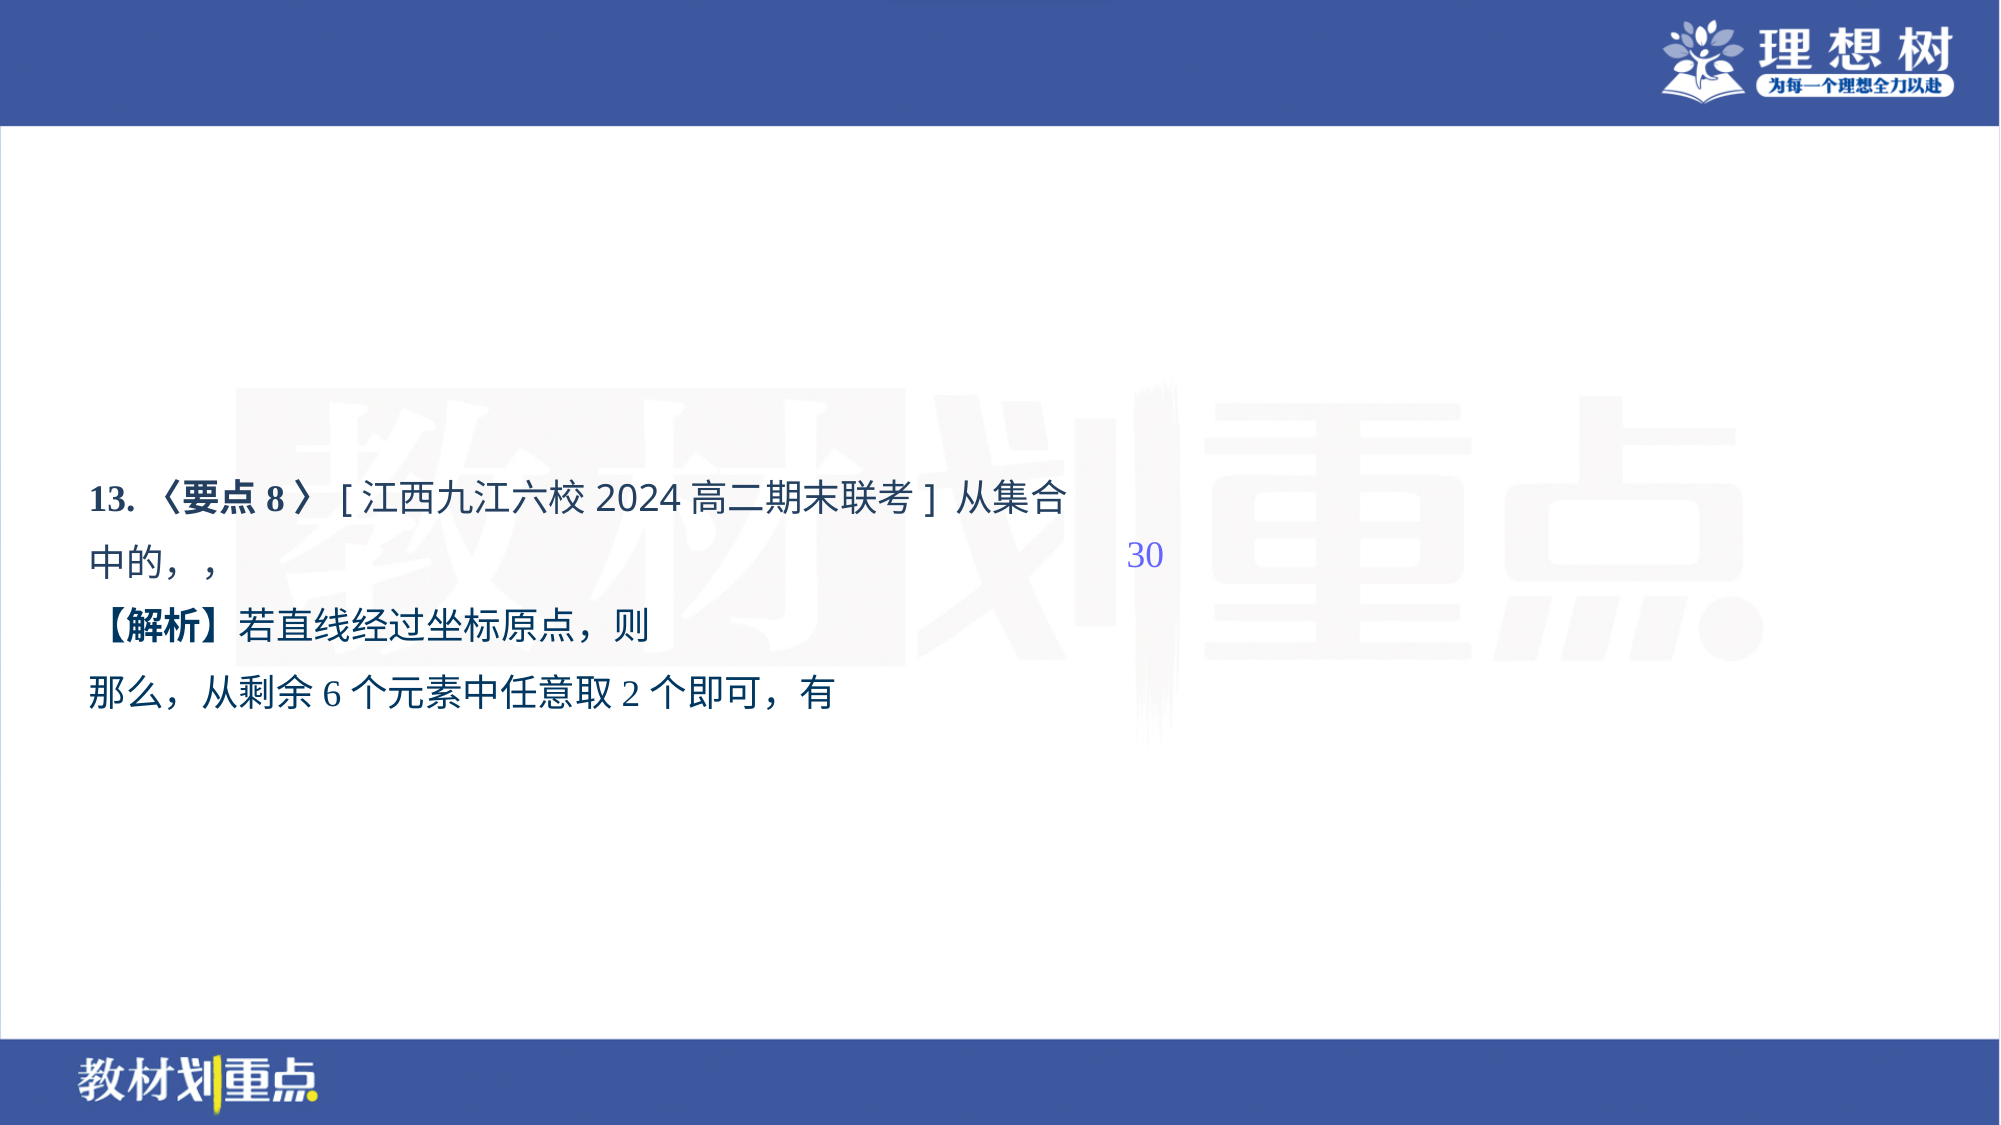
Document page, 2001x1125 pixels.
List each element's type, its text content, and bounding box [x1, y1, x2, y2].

text_box 30 [1113, 510, 1178, 569]
picture [0, 0, 2000, 1125]
